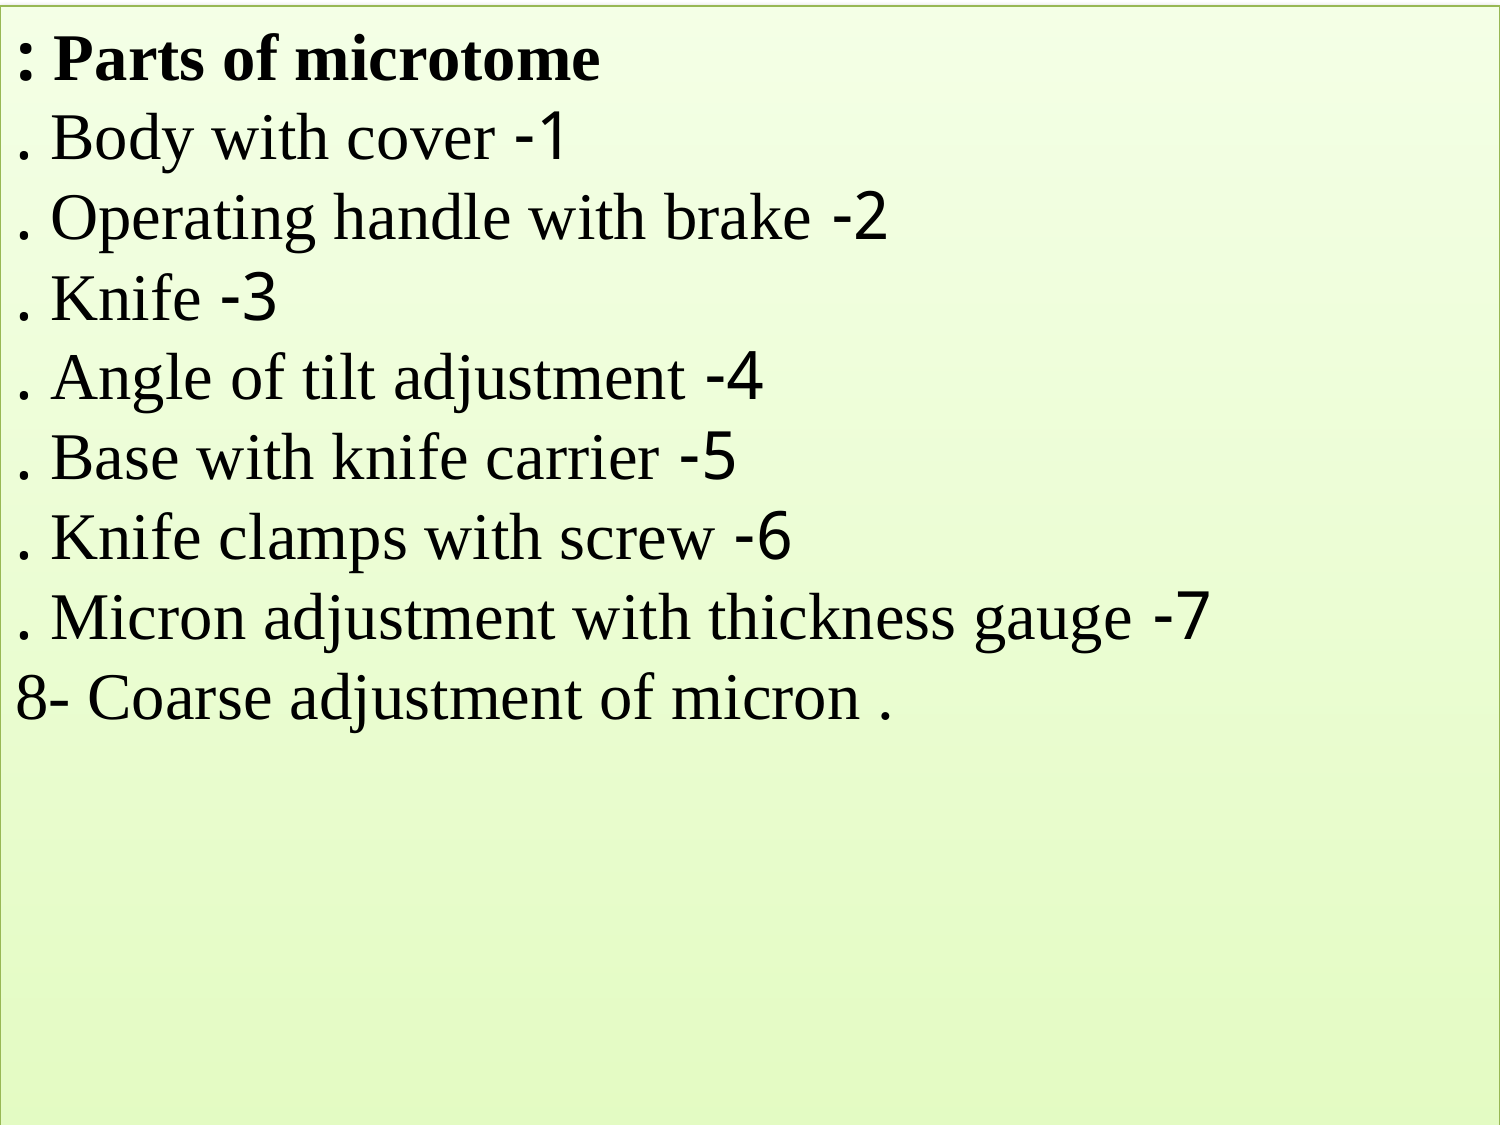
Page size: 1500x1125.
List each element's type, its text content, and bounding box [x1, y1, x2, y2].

text_box Parts of microtome : 1- Body with cover . 2- Operating handle with brake . 3- Knife . 4- Angle of tilt adjustment . 5- Base with knife carrier . 6- Knife clamps with screw . 7- Micron adjustment with thickness gauge . 8- Coarse adjustment of micron . [0, 5, 1500, 1125]
